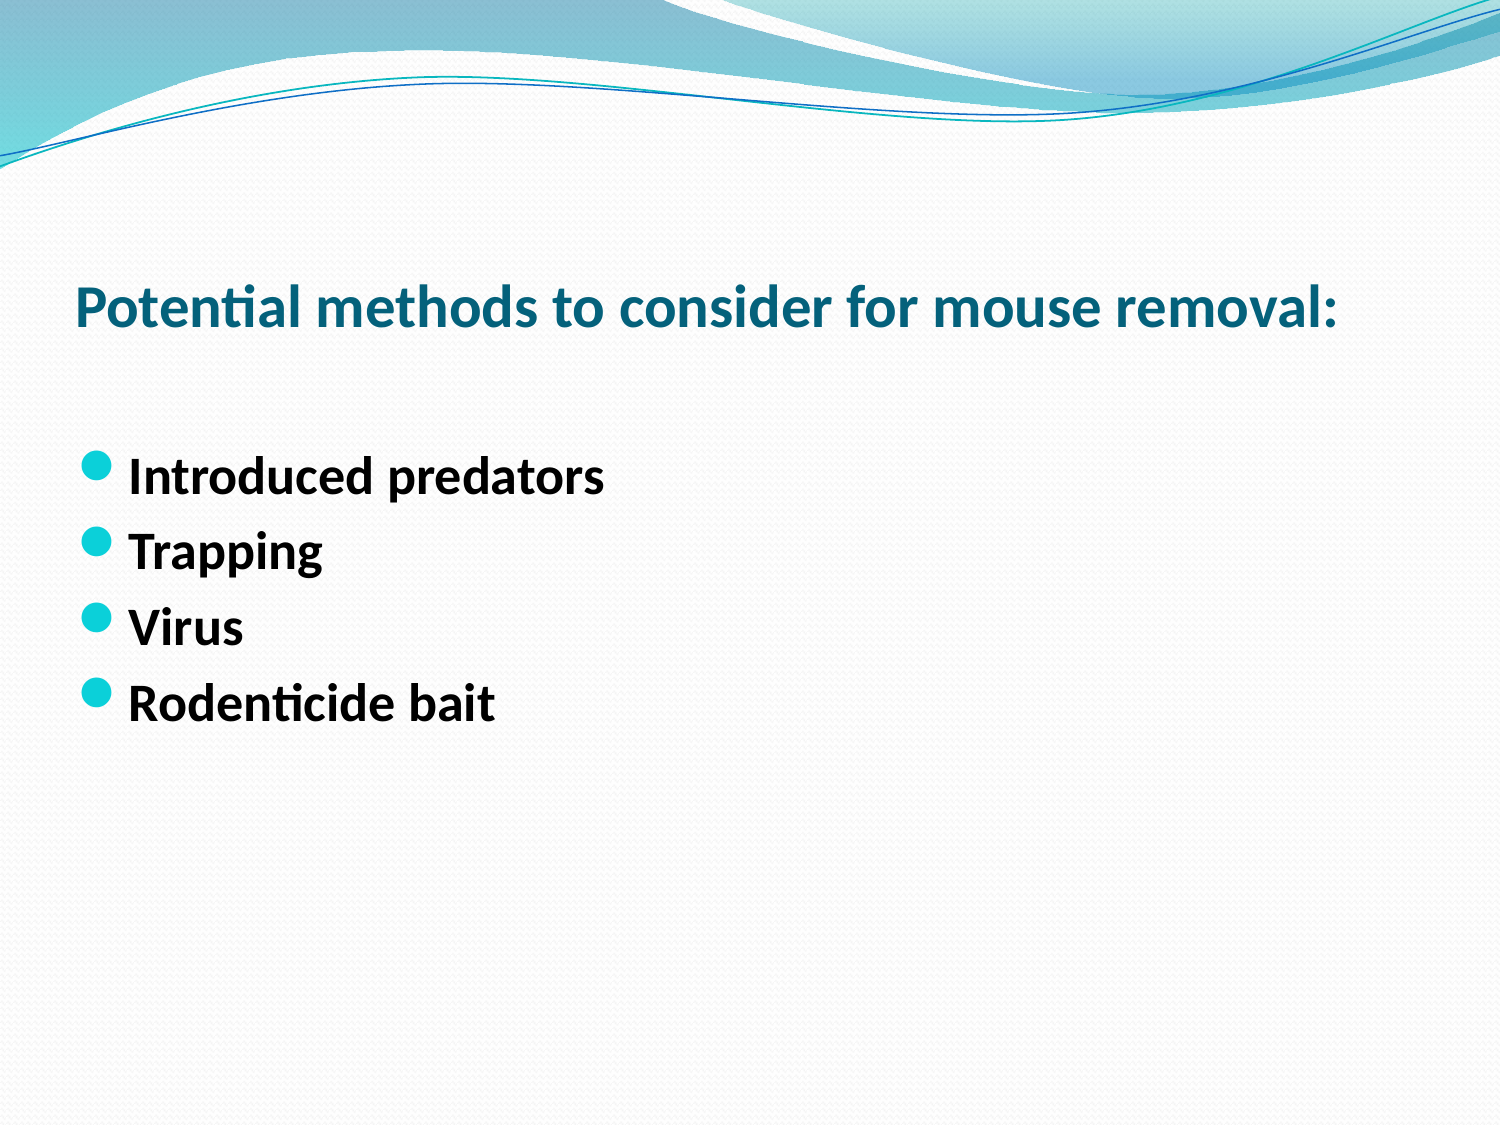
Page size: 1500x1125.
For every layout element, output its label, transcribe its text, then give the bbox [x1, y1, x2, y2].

list Introduced predators Trapping Virus Rodenticide bait [62, 432, 1413, 1125]
title Potential methods to consider for mouse removal: [75, 210, 1425, 398]
